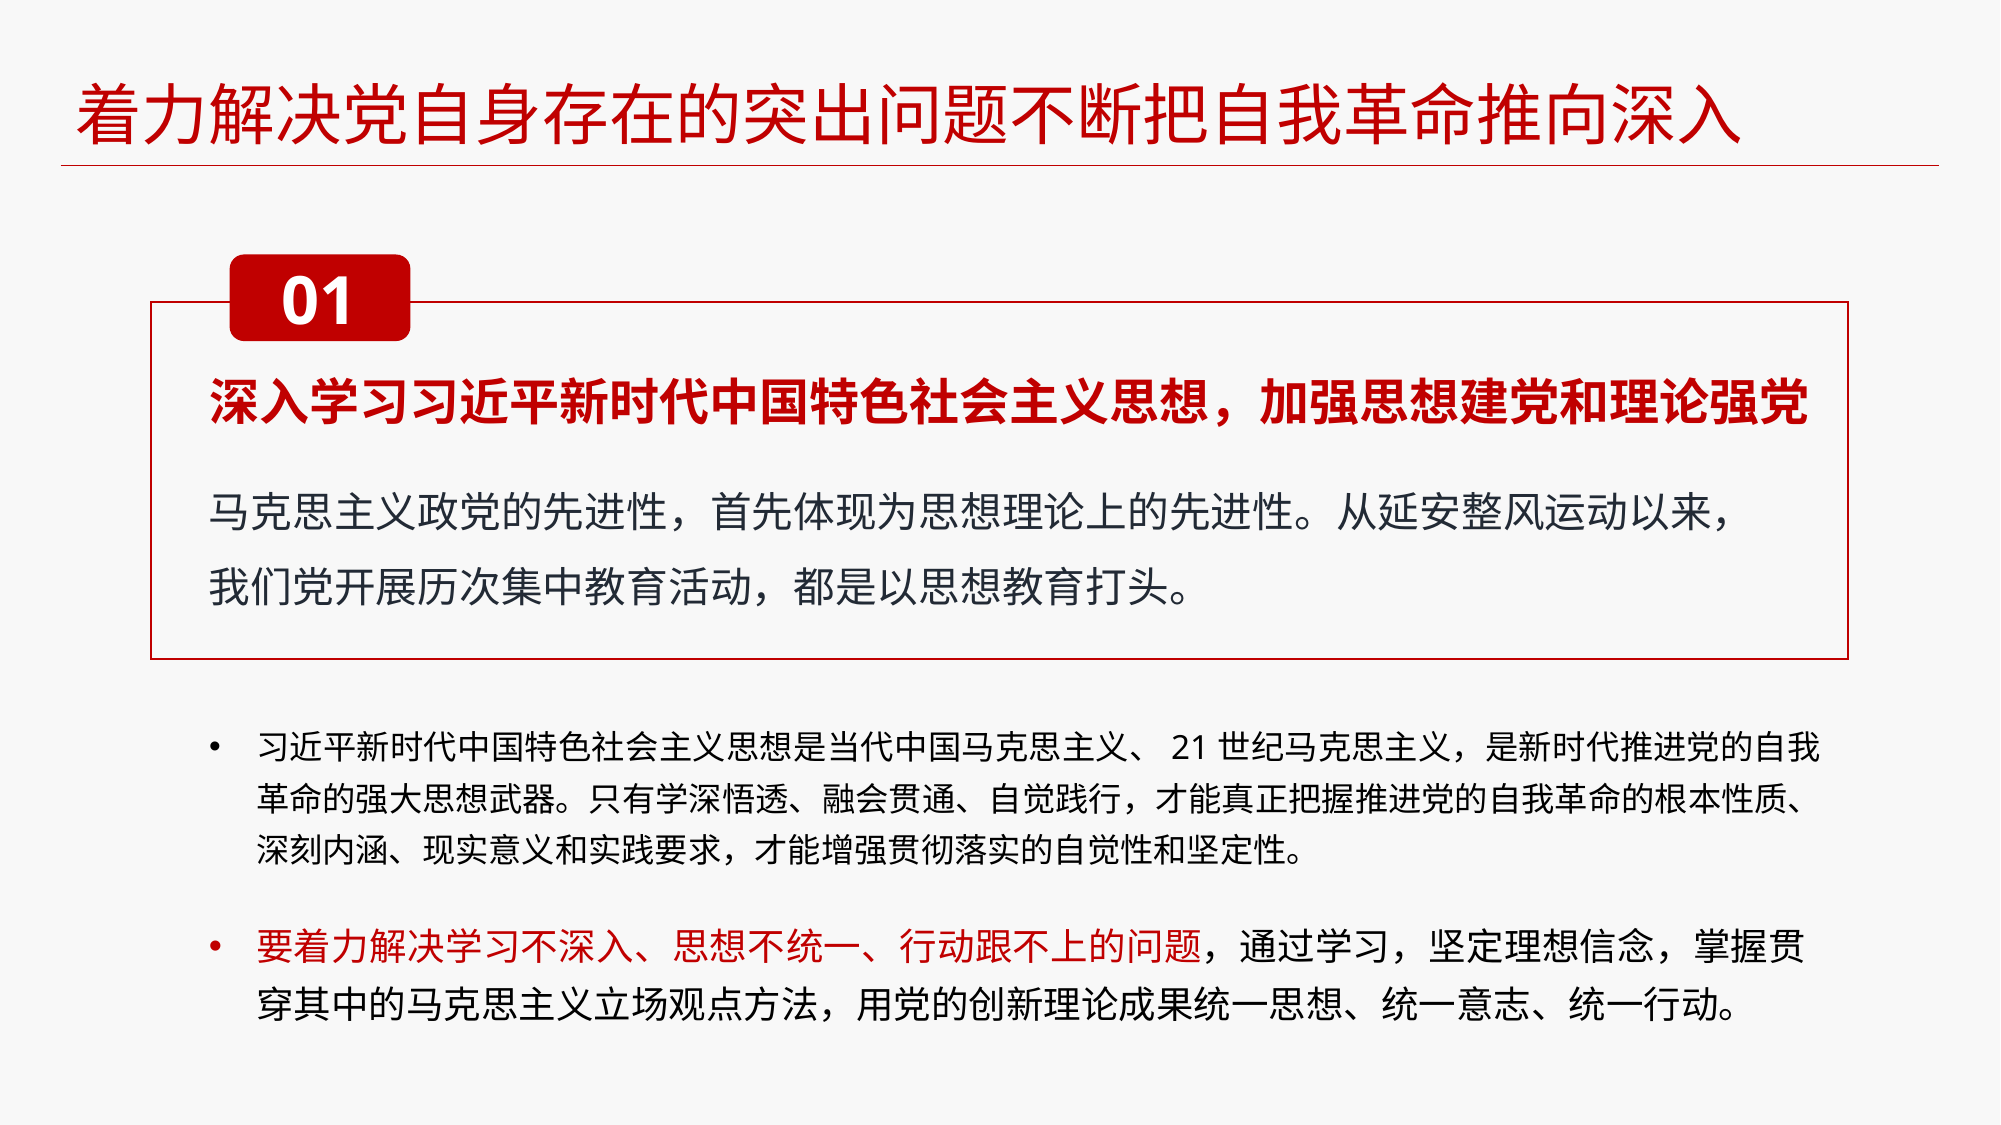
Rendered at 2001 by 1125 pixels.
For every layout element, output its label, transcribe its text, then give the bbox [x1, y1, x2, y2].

text_box 马克思主义政党的先进性，首先体现为思想理论上的先进性。从延安整风运动以来，我们党开展历次集中教育活动，都是以思想教育打头。 [194, 452, 1806, 618]
text_box 01 [228, 253, 412, 343]
text_box 习近平新时代中国特色社会主义思想是当代中国马克思主义、21世纪马克思主义，是新时代推进党的自我革命的强大思想武器。只有学深悟透、融会贯通、自觉践行，才能真正把握推进党的自我革命的根本性质、深刻内涵、现实意义和实践要求，才能增强贯彻落实的自觉性和坚定性。 [194, 706, 1836, 877]
text_box [150, 301, 1849, 660]
text_box 要着力解决学习不深入、思想不统一、行动跟不上的问题，通过学习，坚定理想信念，掌握贯穿其中的马克思主义立场观点方法，用党的创新理论成果统一思想、统一意志、统一行动。 [194, 902, 1821, 1034]
text_box 着力解决党自身存在的突出问题不断把自我革命推向深入 [60, 65, 1822, 161]
